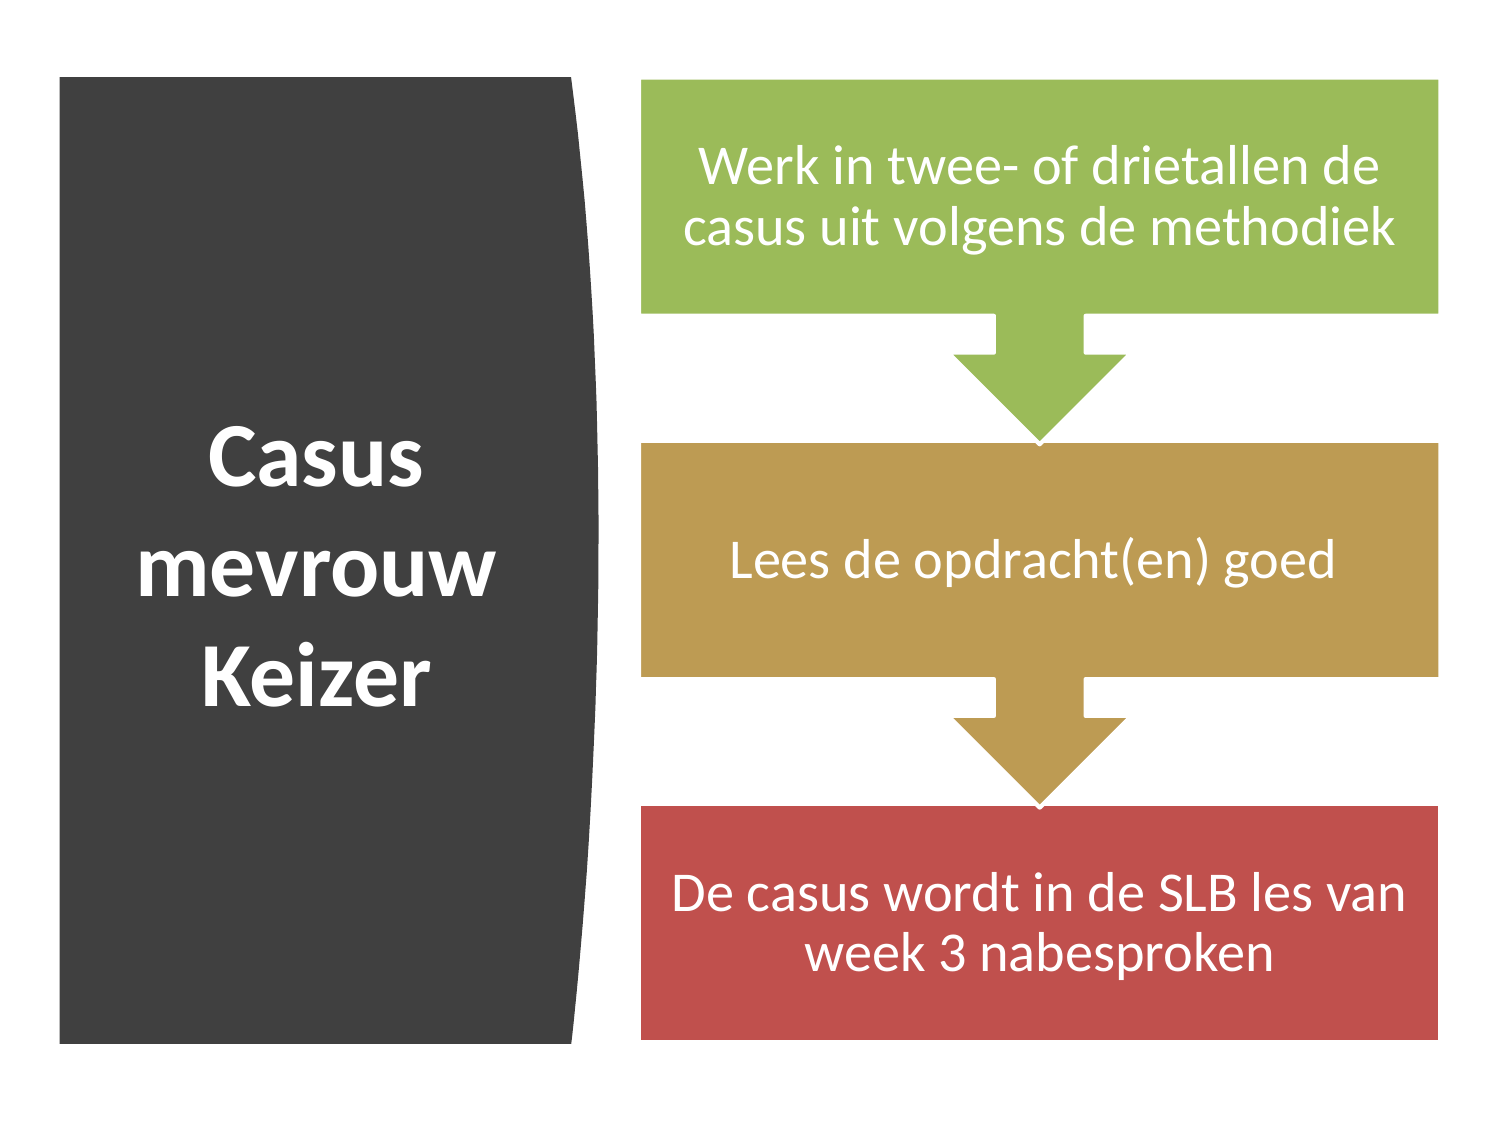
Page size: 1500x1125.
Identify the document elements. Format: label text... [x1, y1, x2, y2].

title Casus mevrouw Keizer [106, 166, 527, 953]
text_box [57, 75, 601, 1046]
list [638, 76, 1441, 1043]
